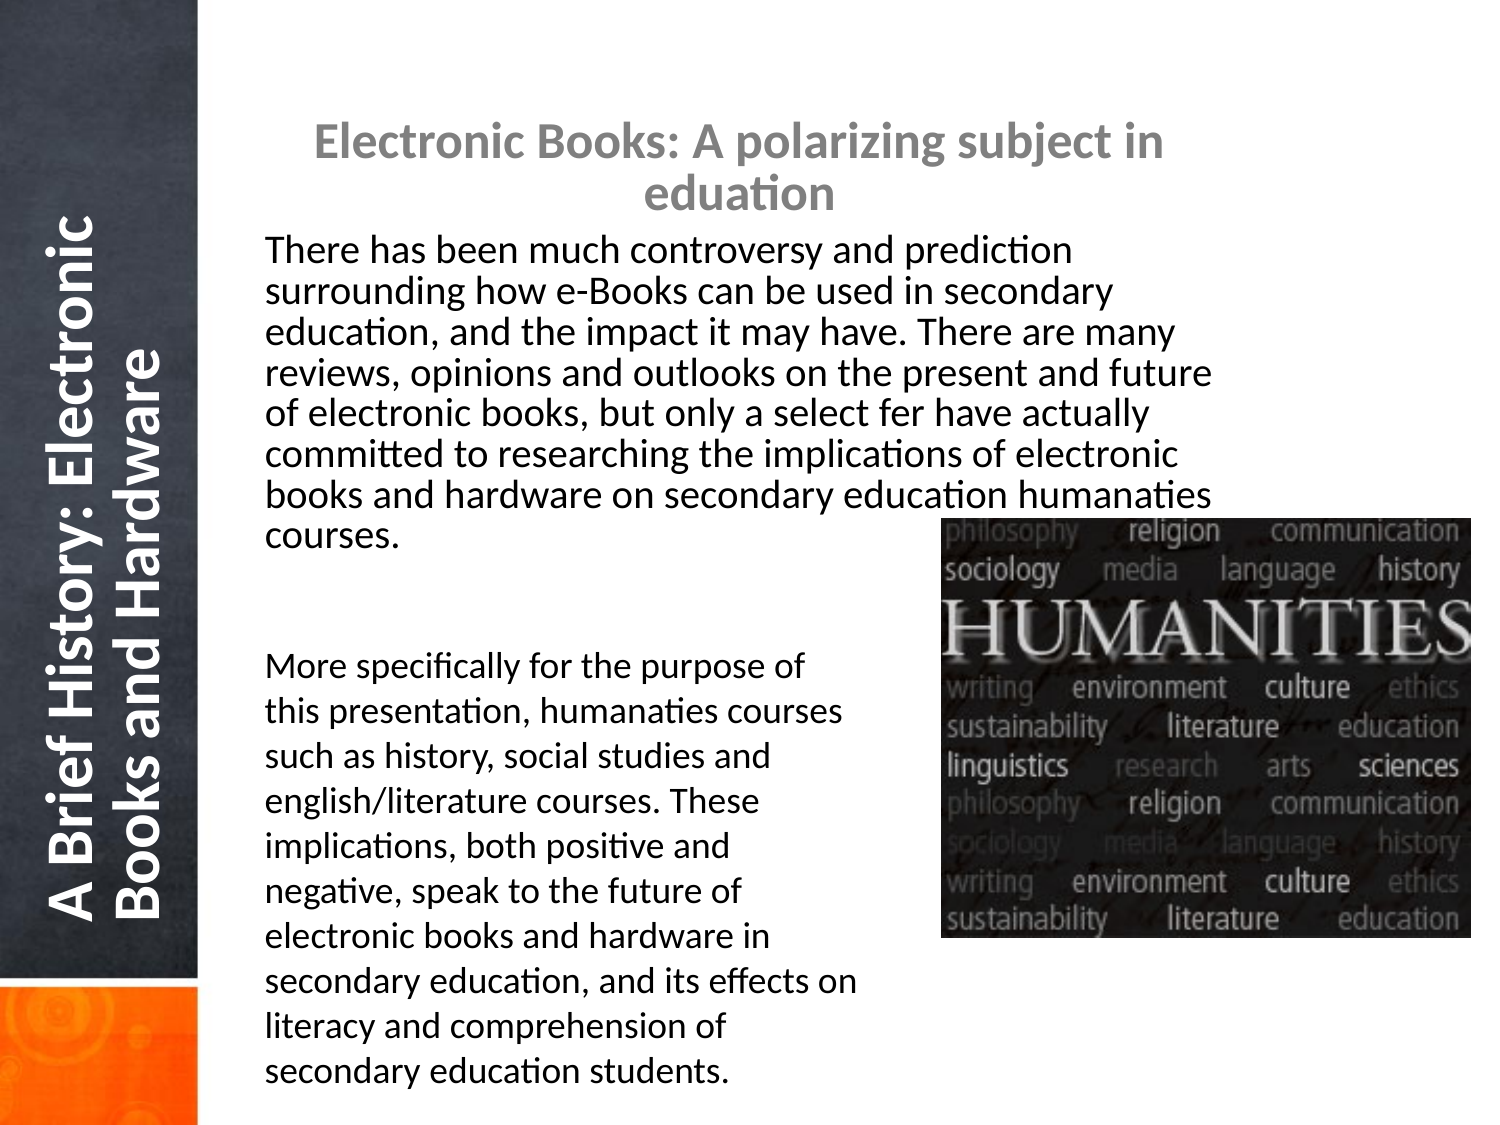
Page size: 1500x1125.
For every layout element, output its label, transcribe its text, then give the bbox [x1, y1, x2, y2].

text_box Electronic Books: A polarizing subject in eduation There has been much controversy and prediction surrounding how e-Books can be used in secondary education, and the impact it may have. There are many reviews, opinions and outlooks on the present and future of electronic books, but only a select fer have actually committed to researching the implications of electronic books and hardware on secondary education humanaties courses. [249, 112, 1230, 571]
picture [0, 0, 1500, 1125]
text_box A Brief History: Electronic Books and Hardware [12, 37, 184, 938]
text_box More specifically for the purpose of this presentation, humanaties courses such as history, social studies and english/literature courses. These implications, both positive and negative, speak to the future of electronic books and hardware in secondary education, and its effects on literacy and comprehension of secondary education students. [249, 633, 880, 1098]
